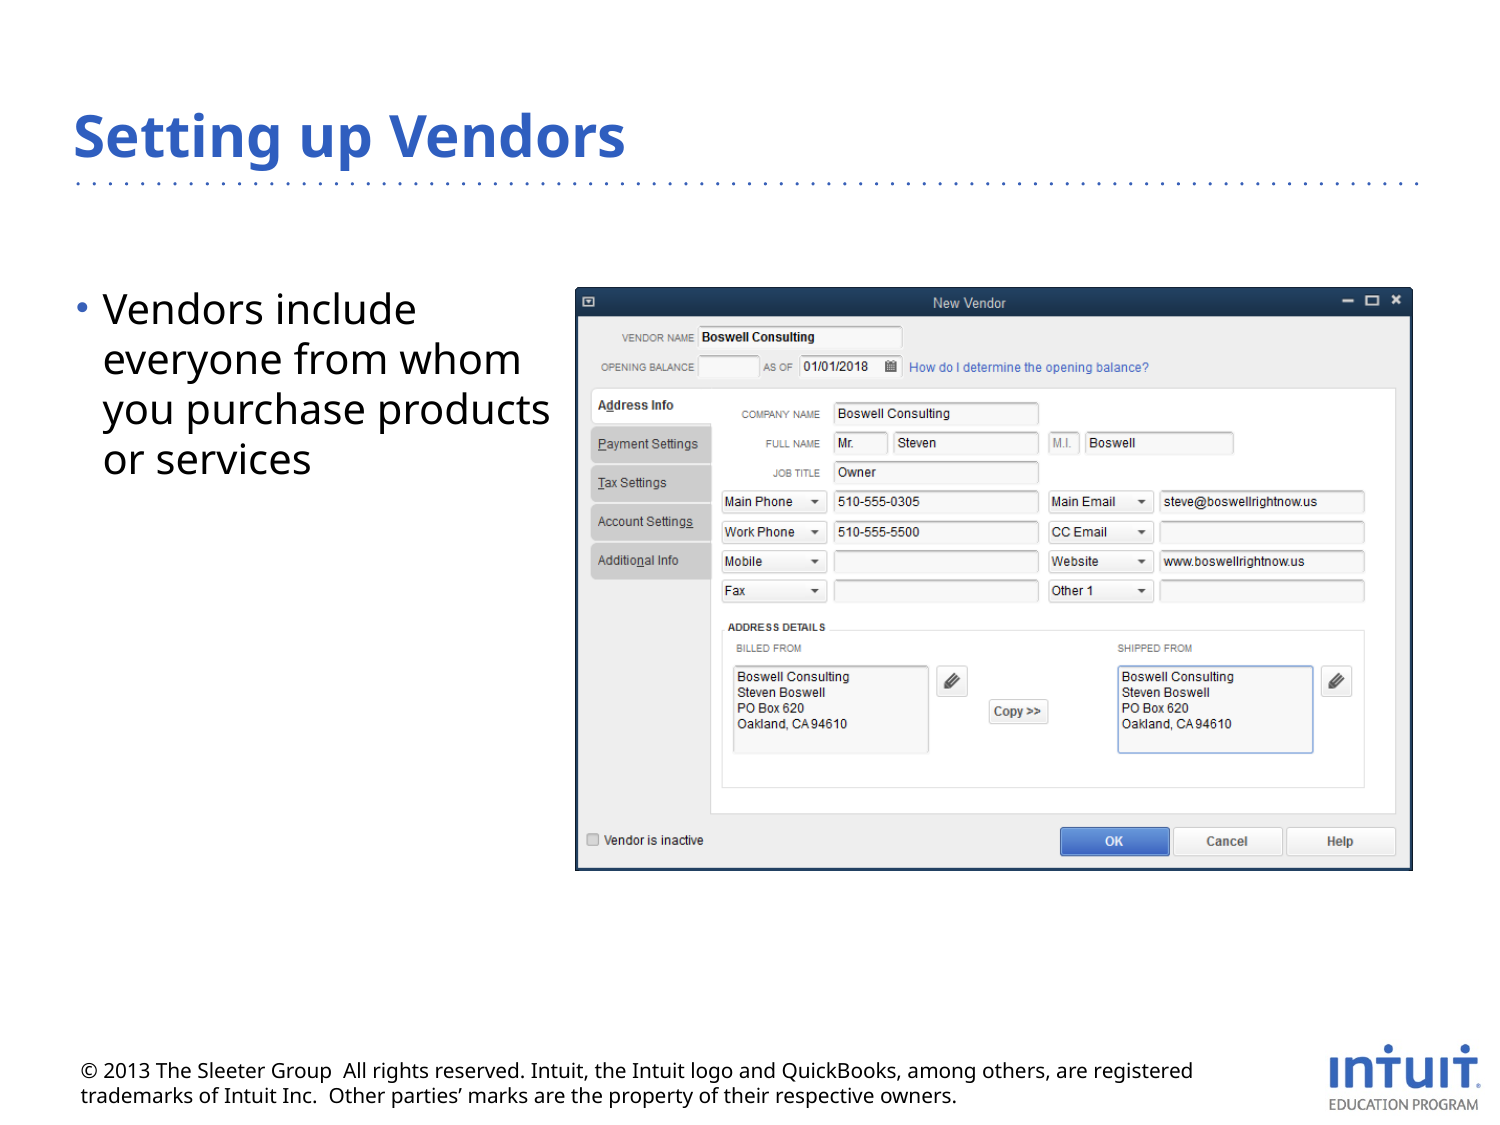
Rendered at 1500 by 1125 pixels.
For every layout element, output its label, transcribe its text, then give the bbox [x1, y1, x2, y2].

list Vendors include everyone from whom you purchase products or services [75, 275, 575, 1018]
title Setting up Vendors [73, 62, 1424, 169]
picture [1325, 1039, 1485, 1116]
picture [574, 287, 1413, 871]
